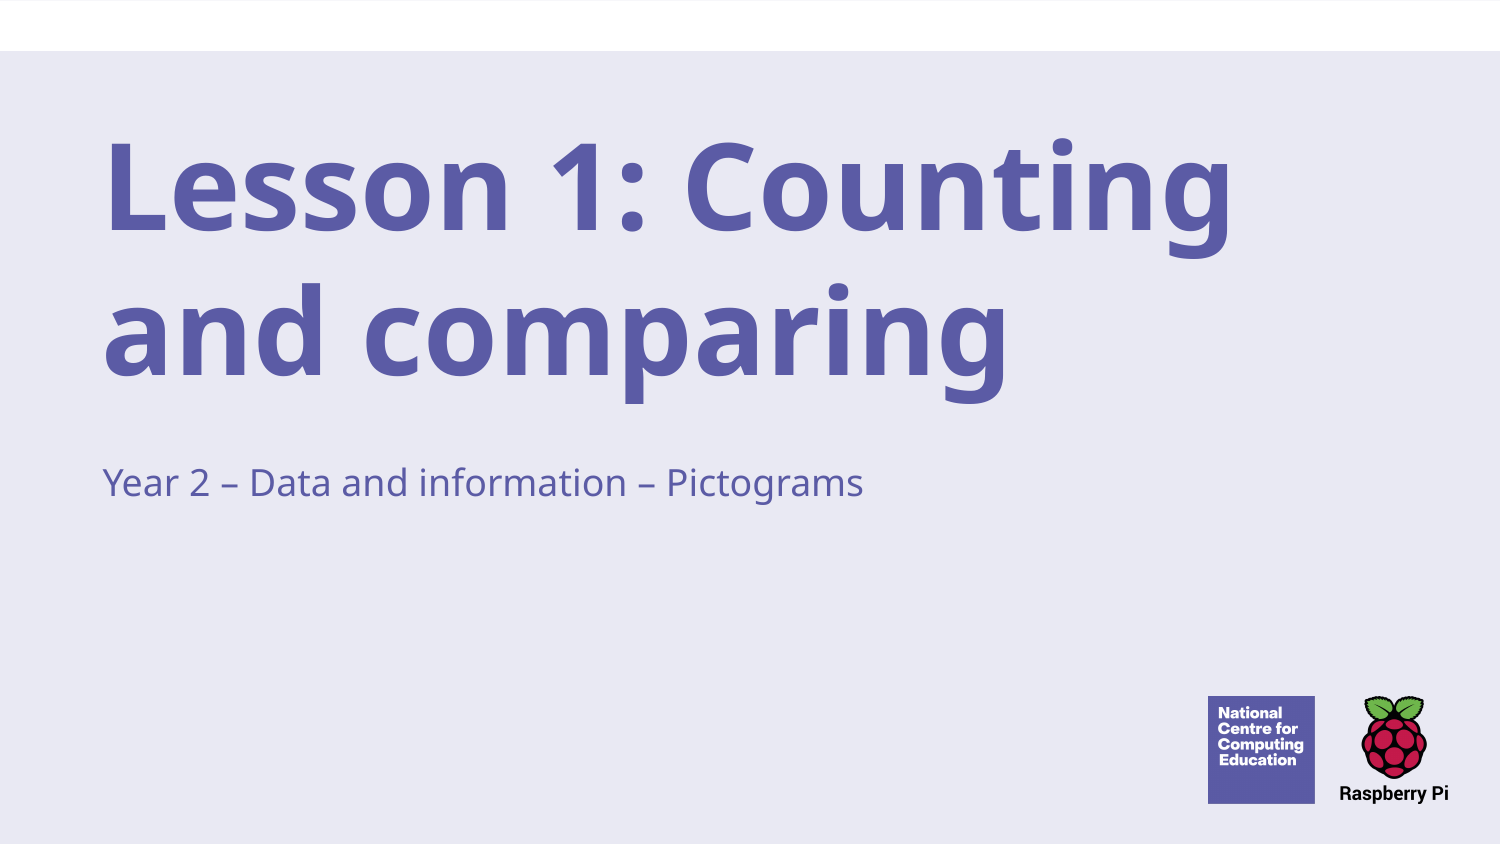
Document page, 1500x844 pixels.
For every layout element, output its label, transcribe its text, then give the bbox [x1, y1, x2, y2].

subtitle Year 2 – Data and information – Pictograms [87, 437, 1416, 558]
title Lesson 1: Counting and comparing [86, 94, 1415, 429]
picture [1208, 696, 1449, 804]
